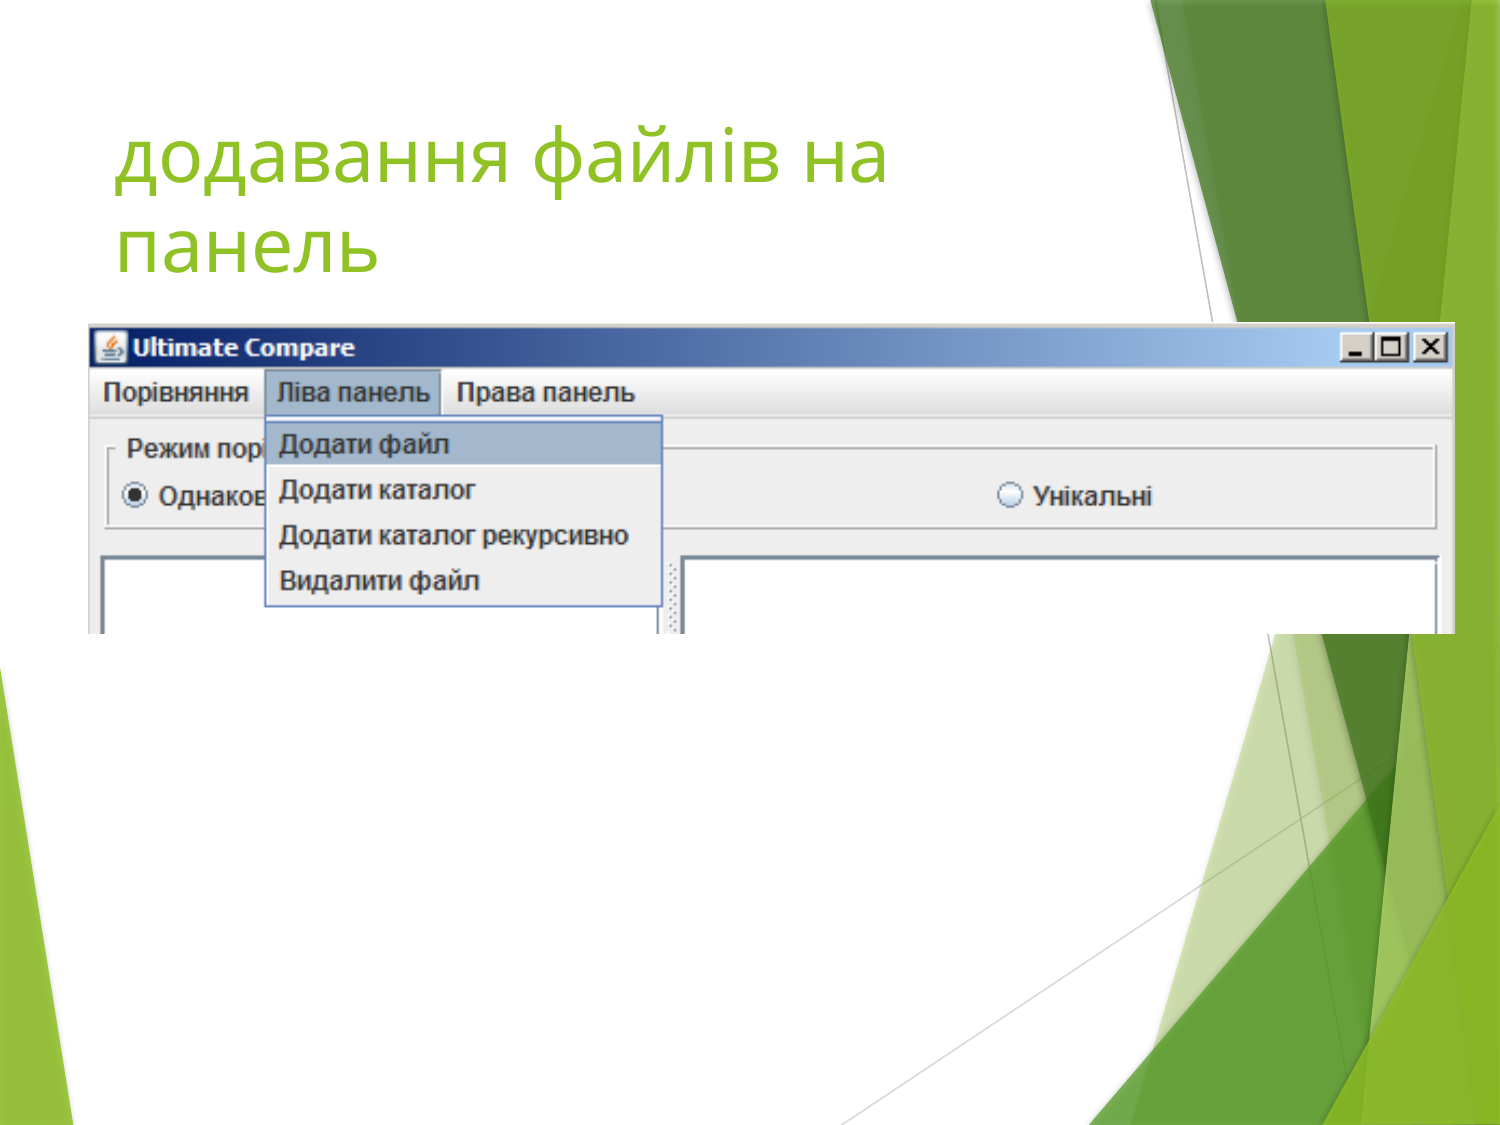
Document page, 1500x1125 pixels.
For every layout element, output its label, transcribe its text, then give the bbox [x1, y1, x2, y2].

title додавання файлів на панель [99, 99, 1142, 317]
picture [87, 321, 1455, 634]
